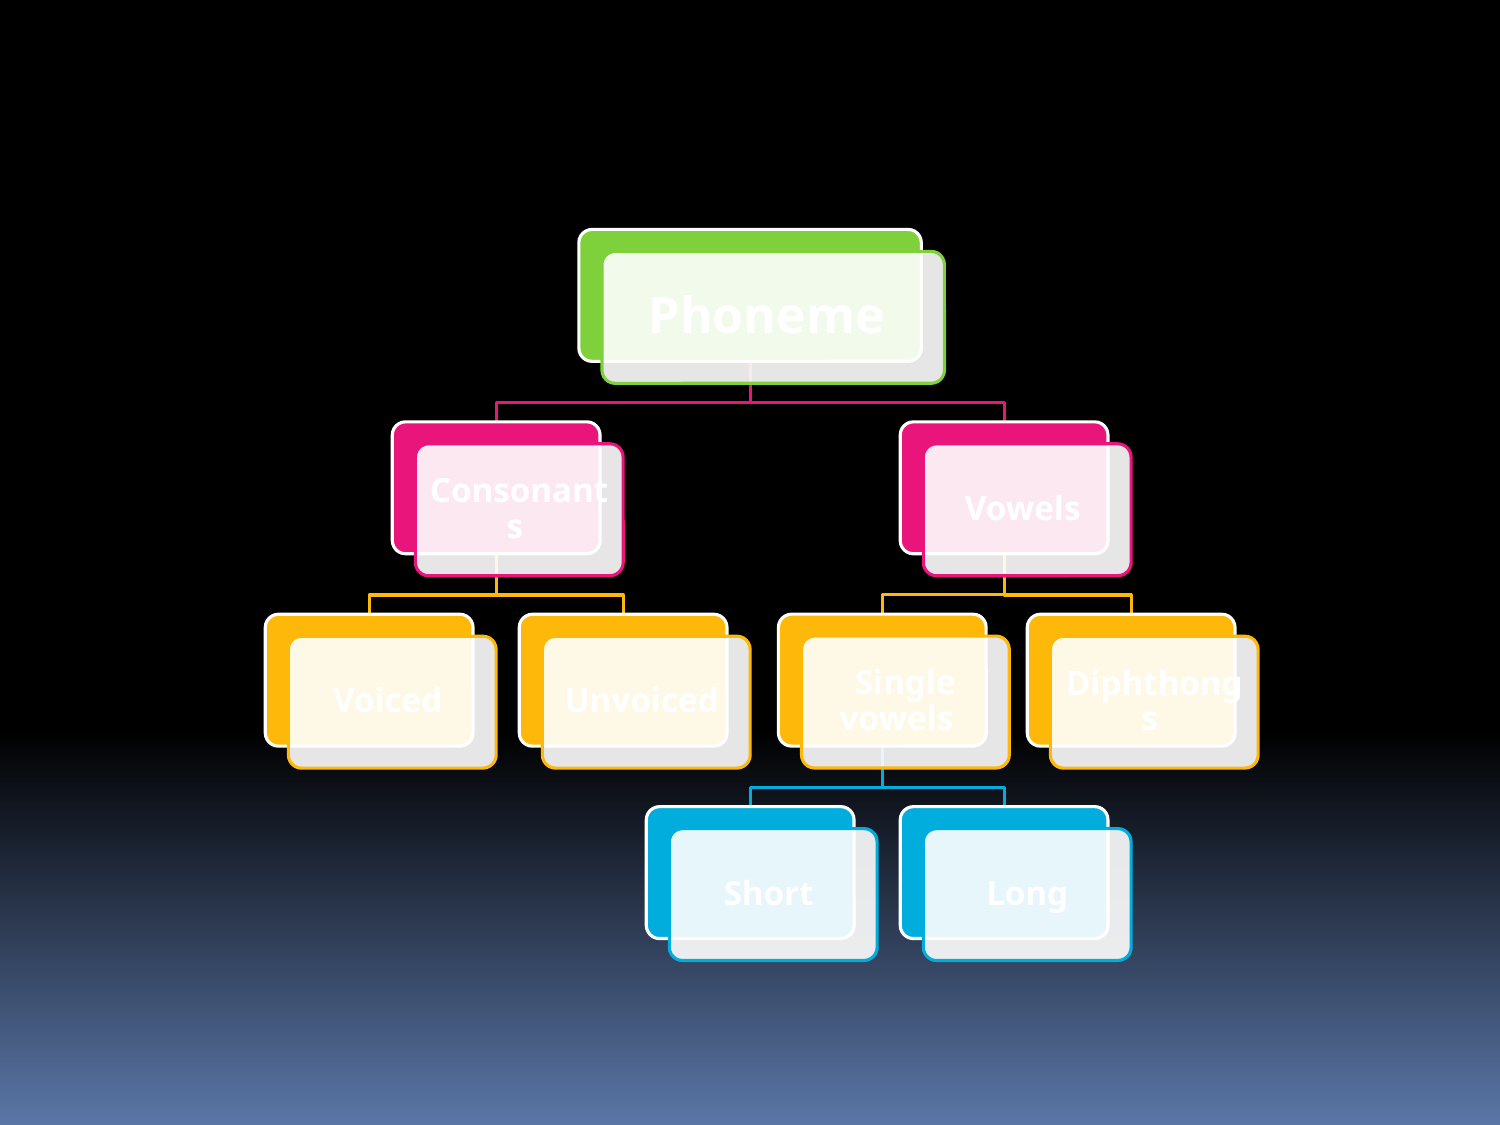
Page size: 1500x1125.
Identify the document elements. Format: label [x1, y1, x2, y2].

text_box [151, 228, 1372, 962]
